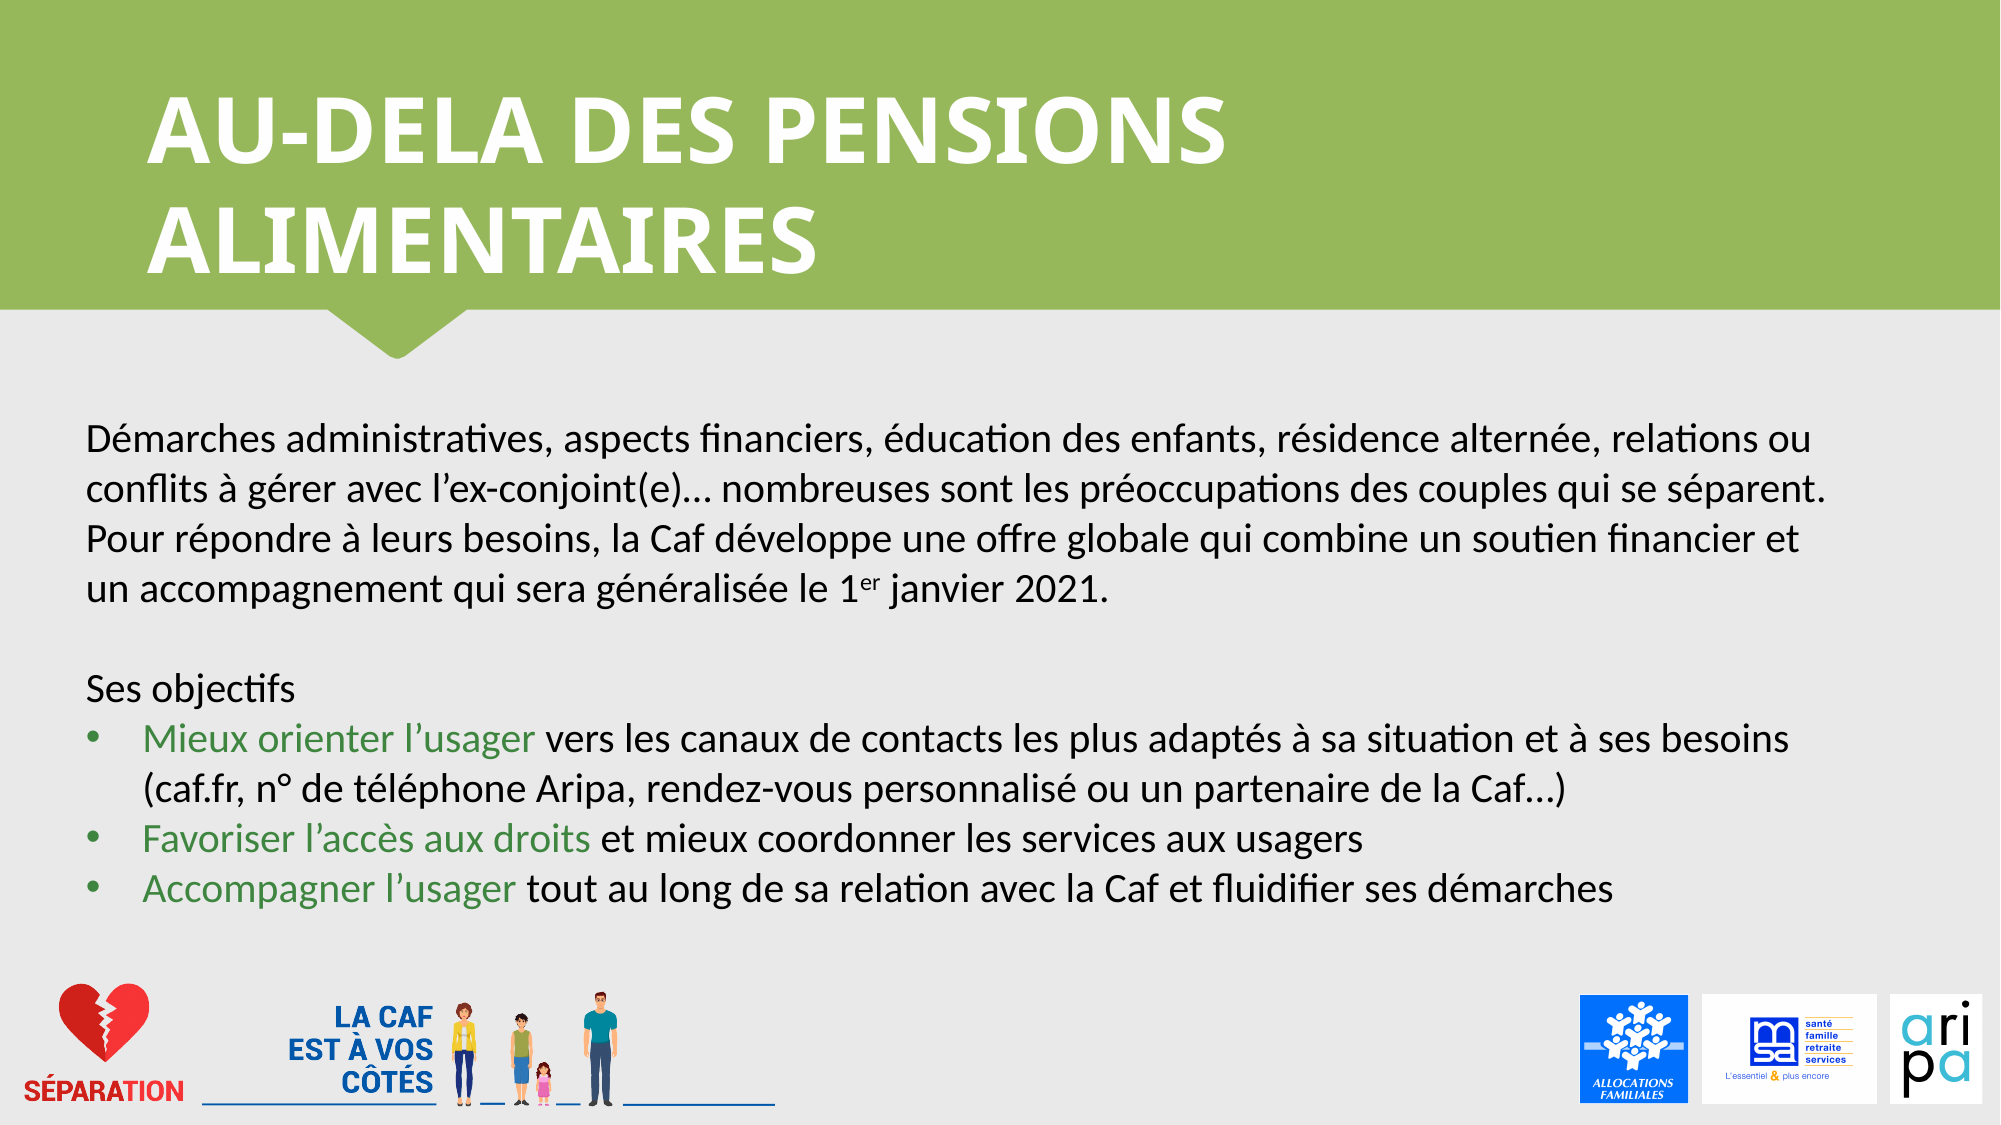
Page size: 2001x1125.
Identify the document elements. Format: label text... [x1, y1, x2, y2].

title AU-DELA DES PENSIONS ALIMENTAIRES [132, 102, 1868, 262]
picture [18, 956, 190, 1125]
picture [202, 978, 775, 1115]
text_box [1579, 993, 1983, 1104]
text_box Démarches administratives, aspects financiers, éducation des enfants, résidence alternée, relations ou conflits à gérer avec l’ex-conjoint(e)… nombreuses sont les préoccupations des couples qui se séparent. Pour répondre à leurs besoins, la Caf développe une offre globale qui combine un soutien financier et un accompagnement qui sera généralisée le 1er janvier 2021. Ses objectifs Mieux orienter l’usager vers les canaux de contacts les plus adaptés à sa situation et à ses besoins (caf.fr, n° de téléphone Aripa, rendez-vous personnalisé ou un partenaire de la Caf…) Favoriser l’accès aux droits et mieux coordonner les services aux usagers Accompagner l’usager tout au long de sa relation avec la Caf et fluidifier ses démarches [71, 403, 1847, 969]
